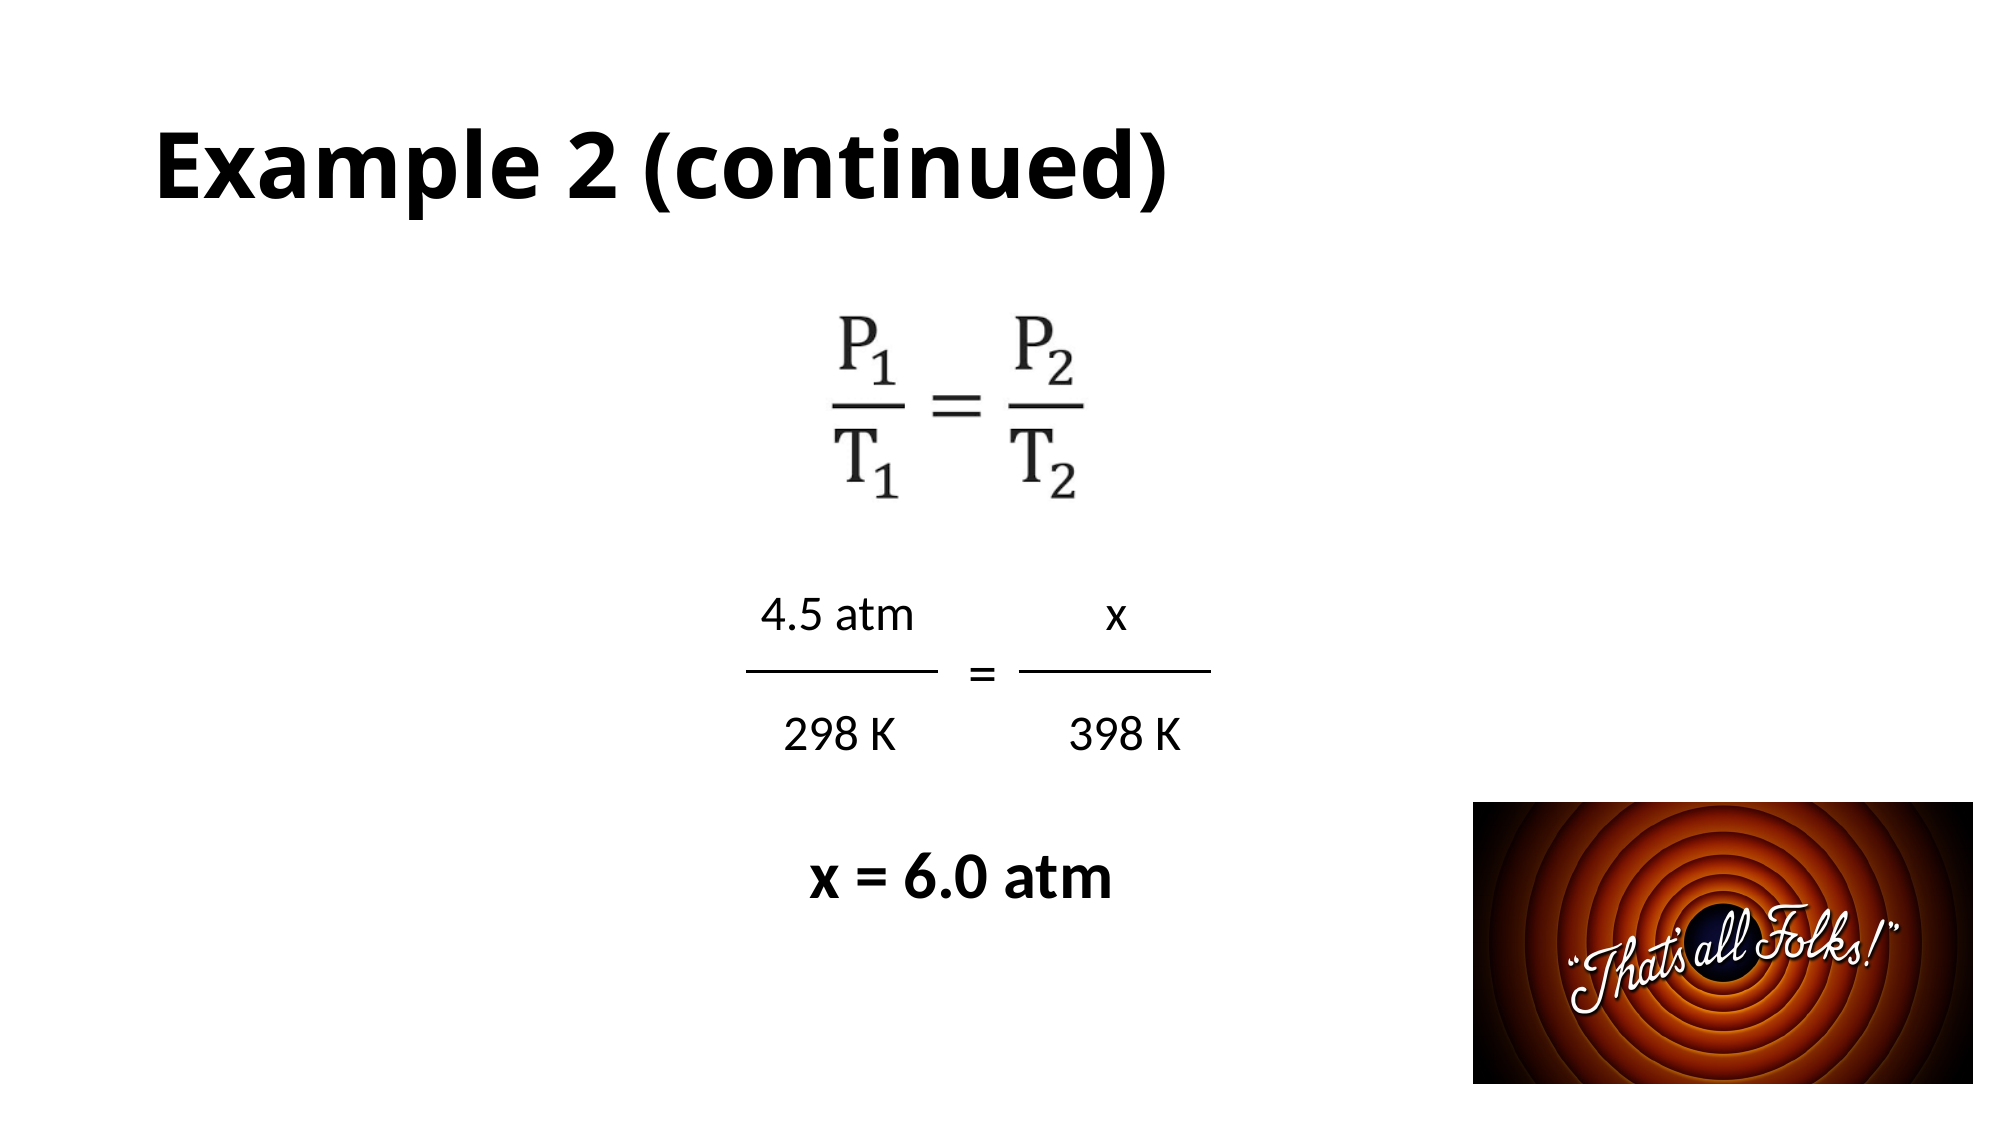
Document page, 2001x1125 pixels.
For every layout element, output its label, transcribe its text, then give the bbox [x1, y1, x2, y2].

text_box 4.5 atm x 298 K 398 K [745, 572, 1484, 768]
text_box x = 6.0 atm [794, 824, 1473, 920]
title Example 2 (continued) [137, 59, 1863, 278]
picture [1473, 802, 1974, 1084]
picture [794, 287, 1127, 540]
text_box = [953, 628, 1196, 713]
